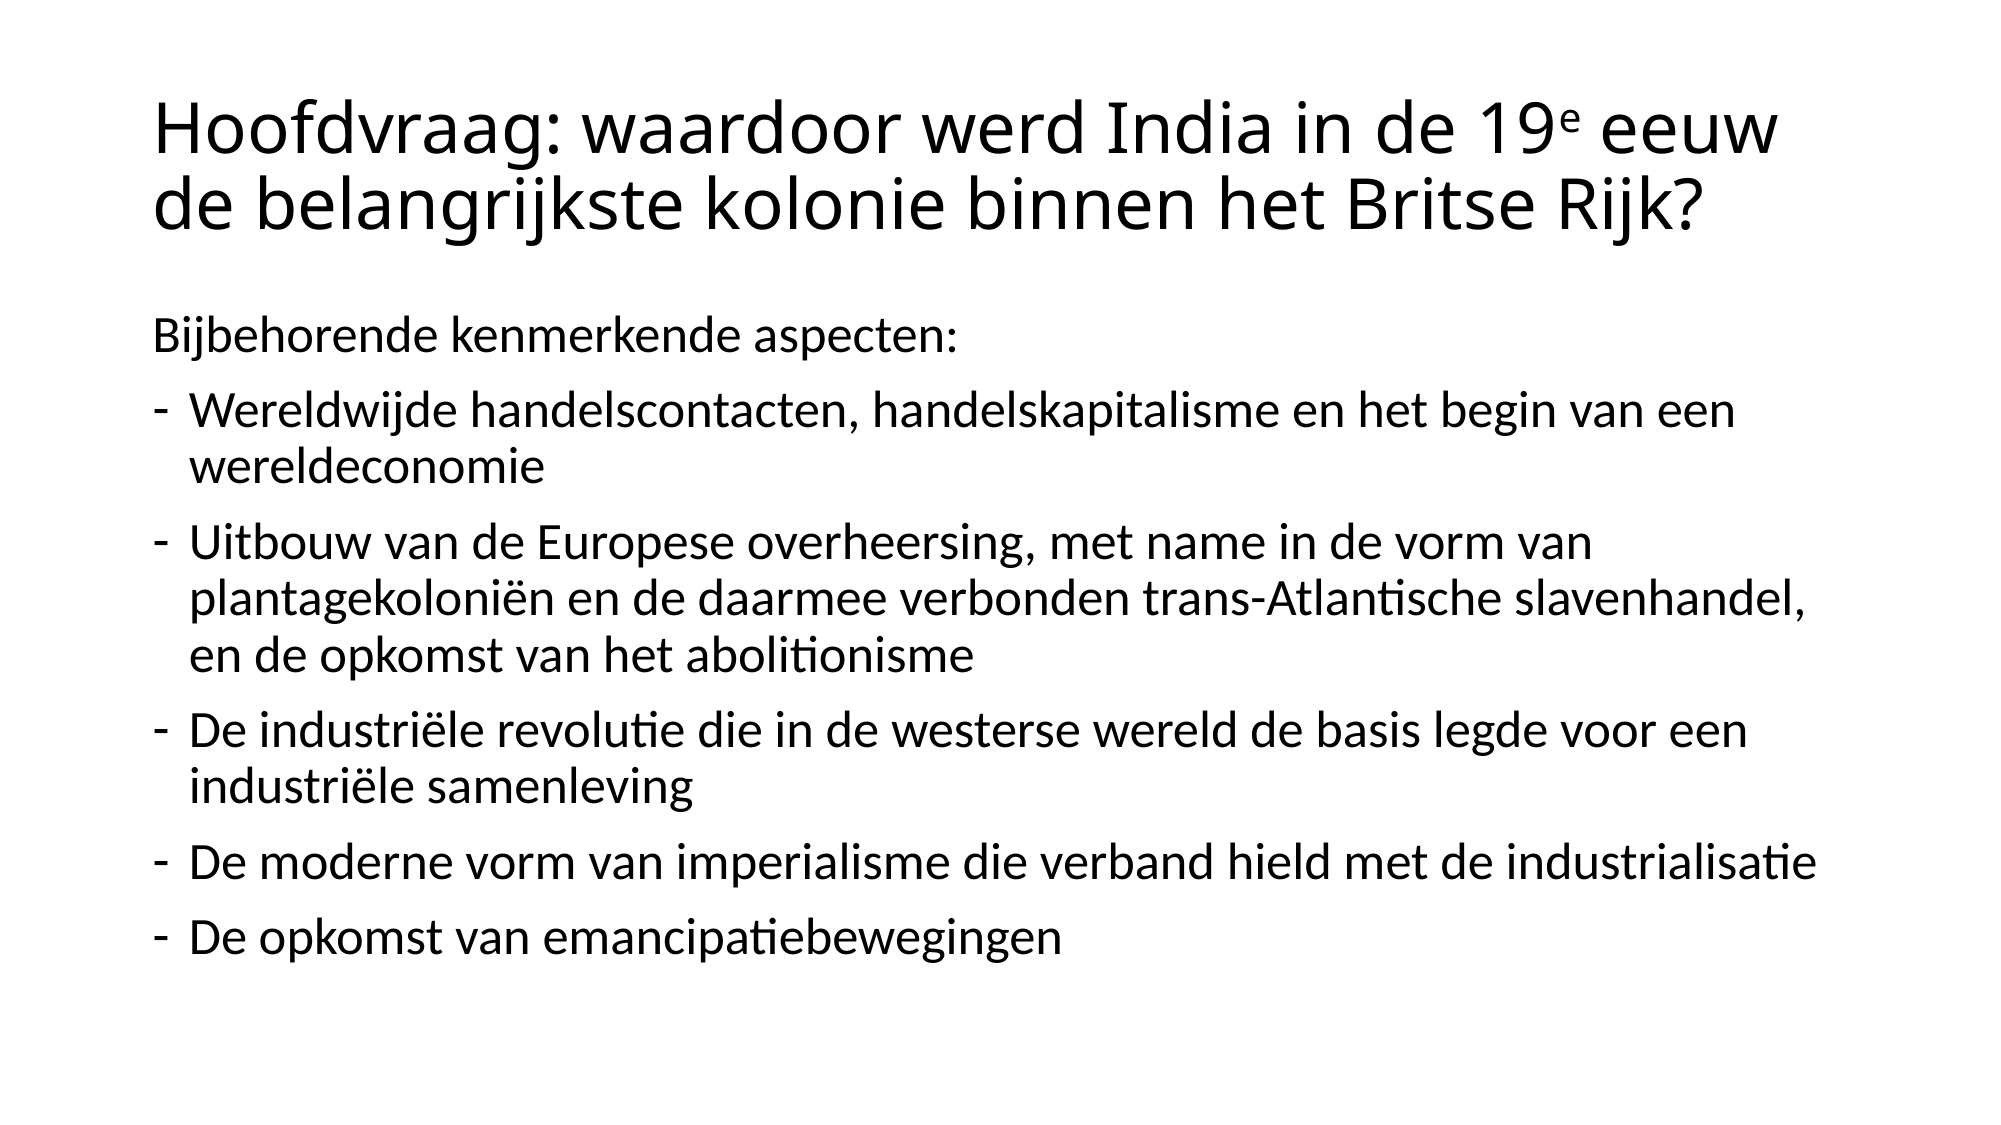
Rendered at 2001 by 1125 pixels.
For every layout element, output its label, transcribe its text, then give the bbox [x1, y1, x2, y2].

title Hoofdvraag: waardoor werd India in de 19e eeuw de belangrijkste kolonie binnen het Britse Rijk? [137, 59, 1863, 278]
list Bijbehorende kenmerkende aspecten: Wereldwijde handelscontacten, handelskapitalisme en het begin van een wereldeconomie Uitbouw van de Europese overheersing, met name in de vorm van plantagekoloniën en de daarmee verbonden trans-Atlantische slavenhandel, en de opkomst van het abolitionisme De industriële revolutie die in de westerse wereld de basis legde voor een industriële samenleving De moderne vorm van imperialisme die verband hield met de industrialisatie De opkomst van emancipatiebewegingen [137, 299, 1863, 1014]
